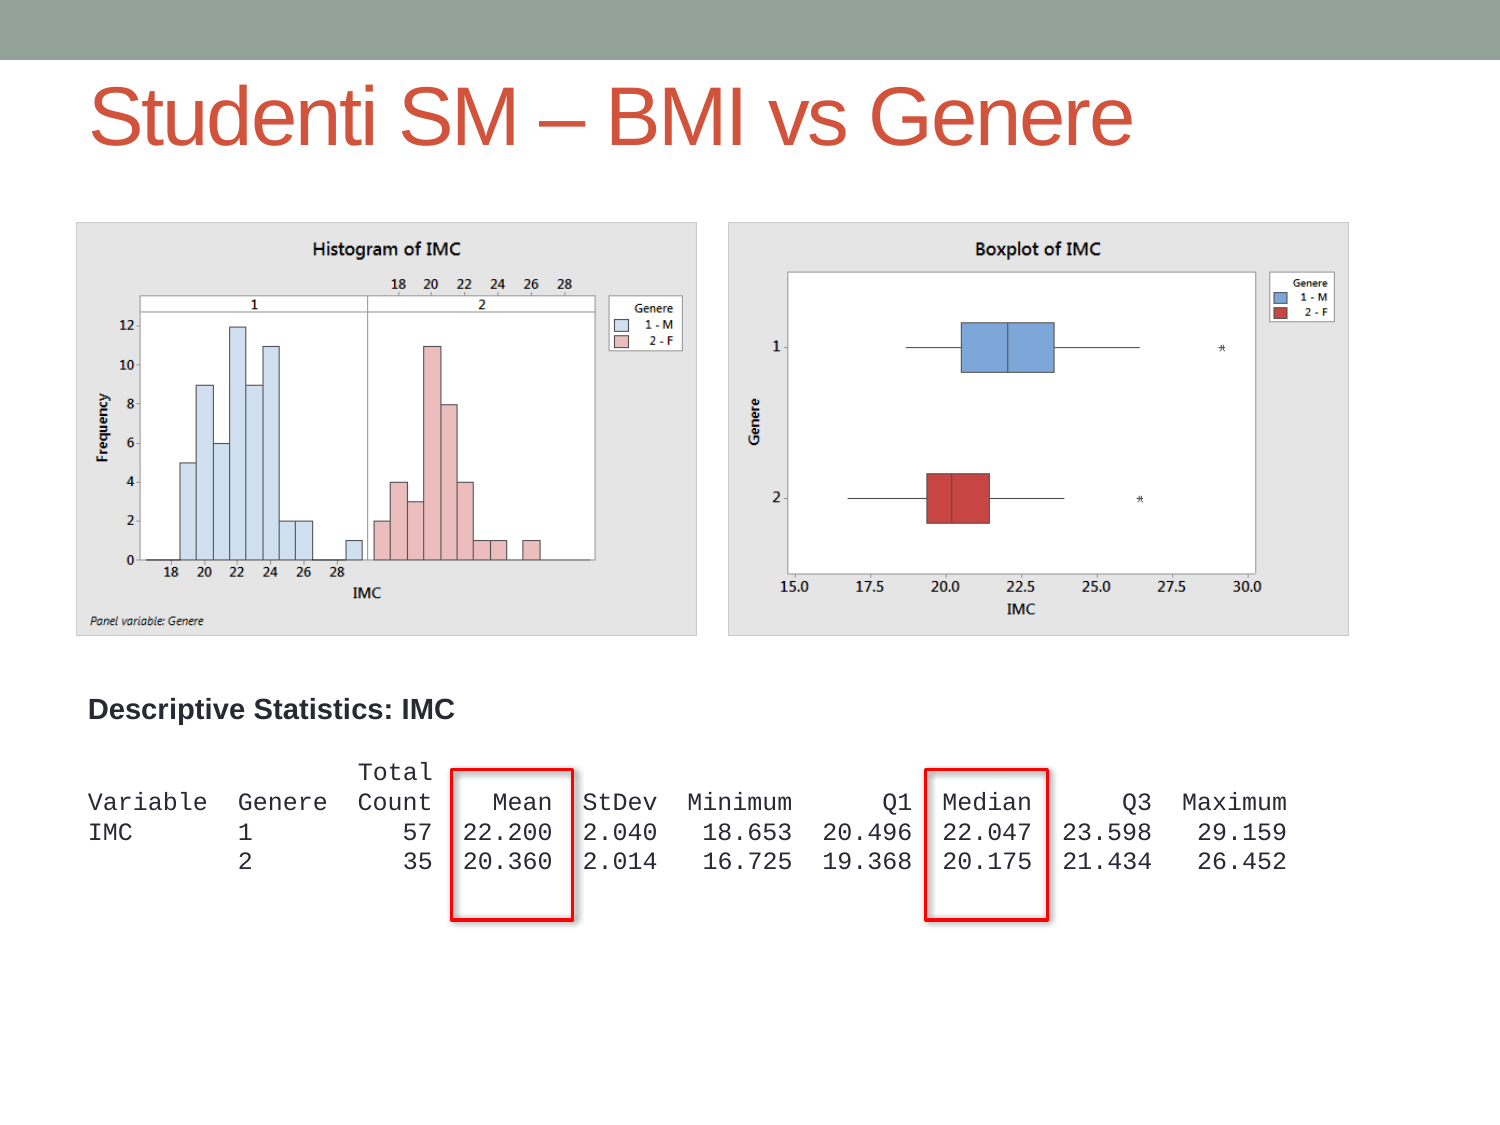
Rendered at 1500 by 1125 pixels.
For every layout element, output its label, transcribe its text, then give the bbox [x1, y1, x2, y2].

picture [76, 221, 697, 636]
text_box Descriptive Statistics: IMC Total Variable Genere Count Mean StDev Minimum Q1 Median Q3 Maximum IMC 1 57 22.200 2.040 18.653 20.496 22.047 23.598 29.159 2 35 20.360 2.014 16.725 19.368 20.175 21.434 26.452 [73, 682, 1347, 883]
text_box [451, 769, 1048, 921]
title Studenti SM – BMI vs Genere [73, 50, 1423, 174]
picture [728, 221, 1349, 636]
